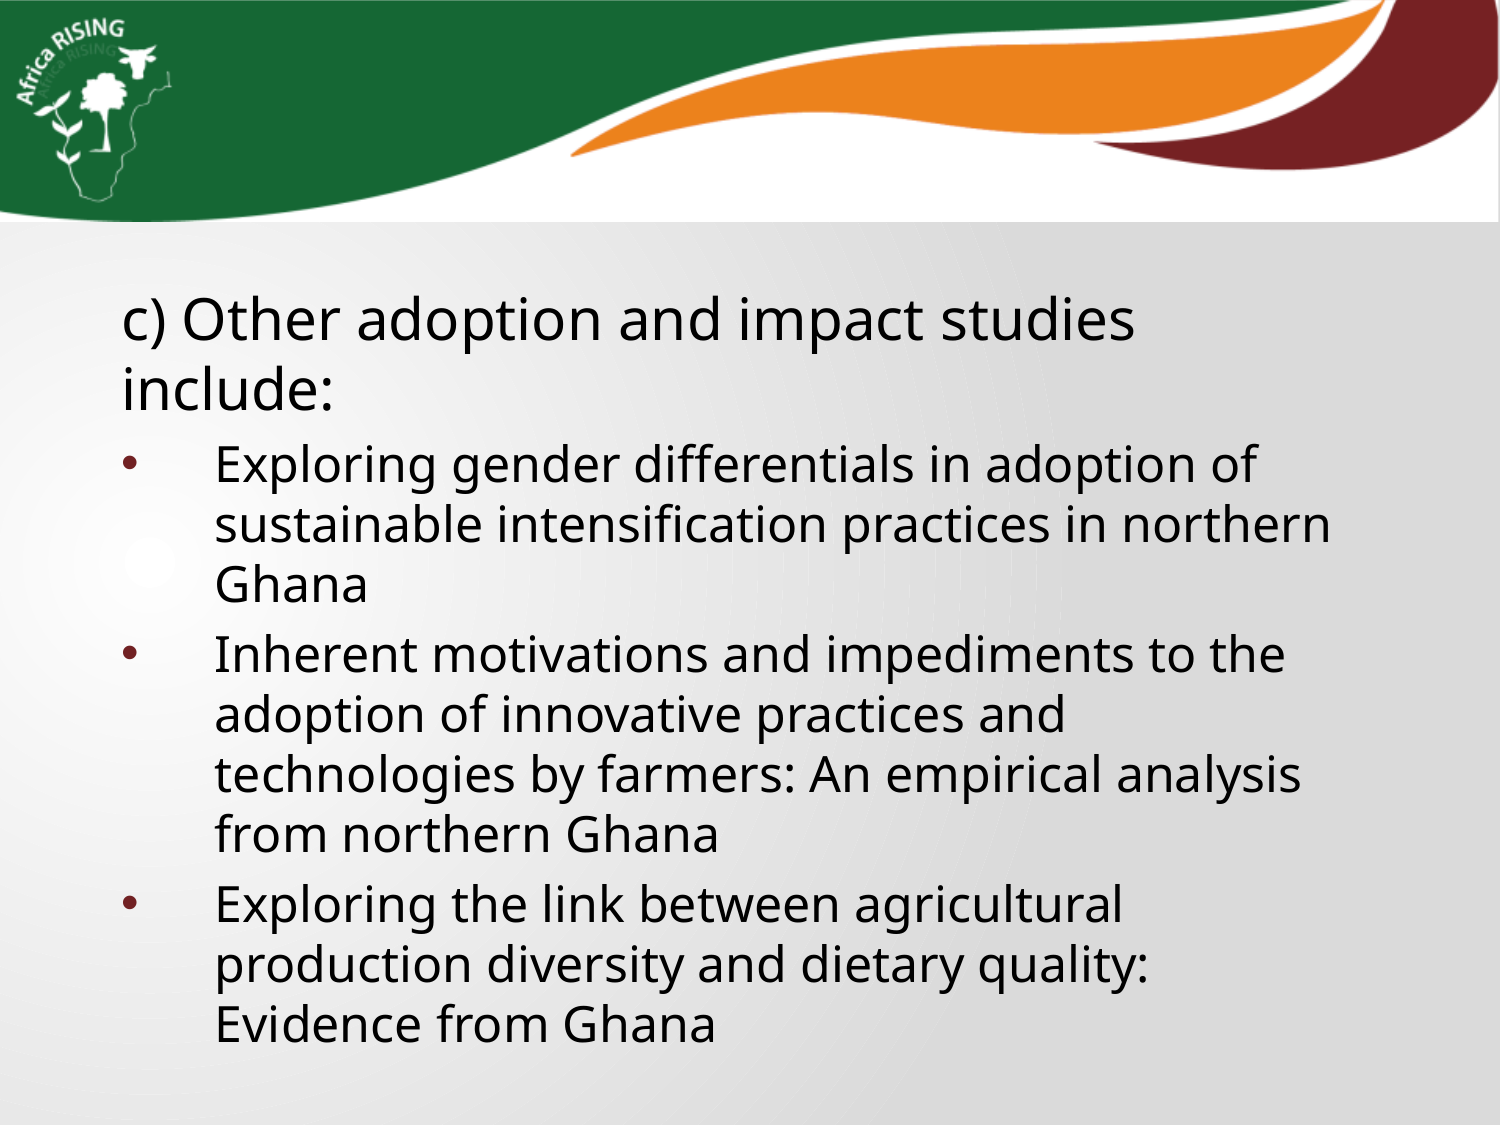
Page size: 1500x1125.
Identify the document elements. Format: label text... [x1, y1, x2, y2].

list c) Other adoption and impact studies include: Exploring gender differentials in adoption of sustainable intensification practices in northern Ghana Inherent motivations and impediments to the adoption of innovative practices and technologies by farmers: An empirical analysis from northern Ghana Exploring the link between agricultural production diversity and dietary quality: Evidence from Ghana [87, 275, 1363, 413]
picture [0, 0, 1499, 222]
